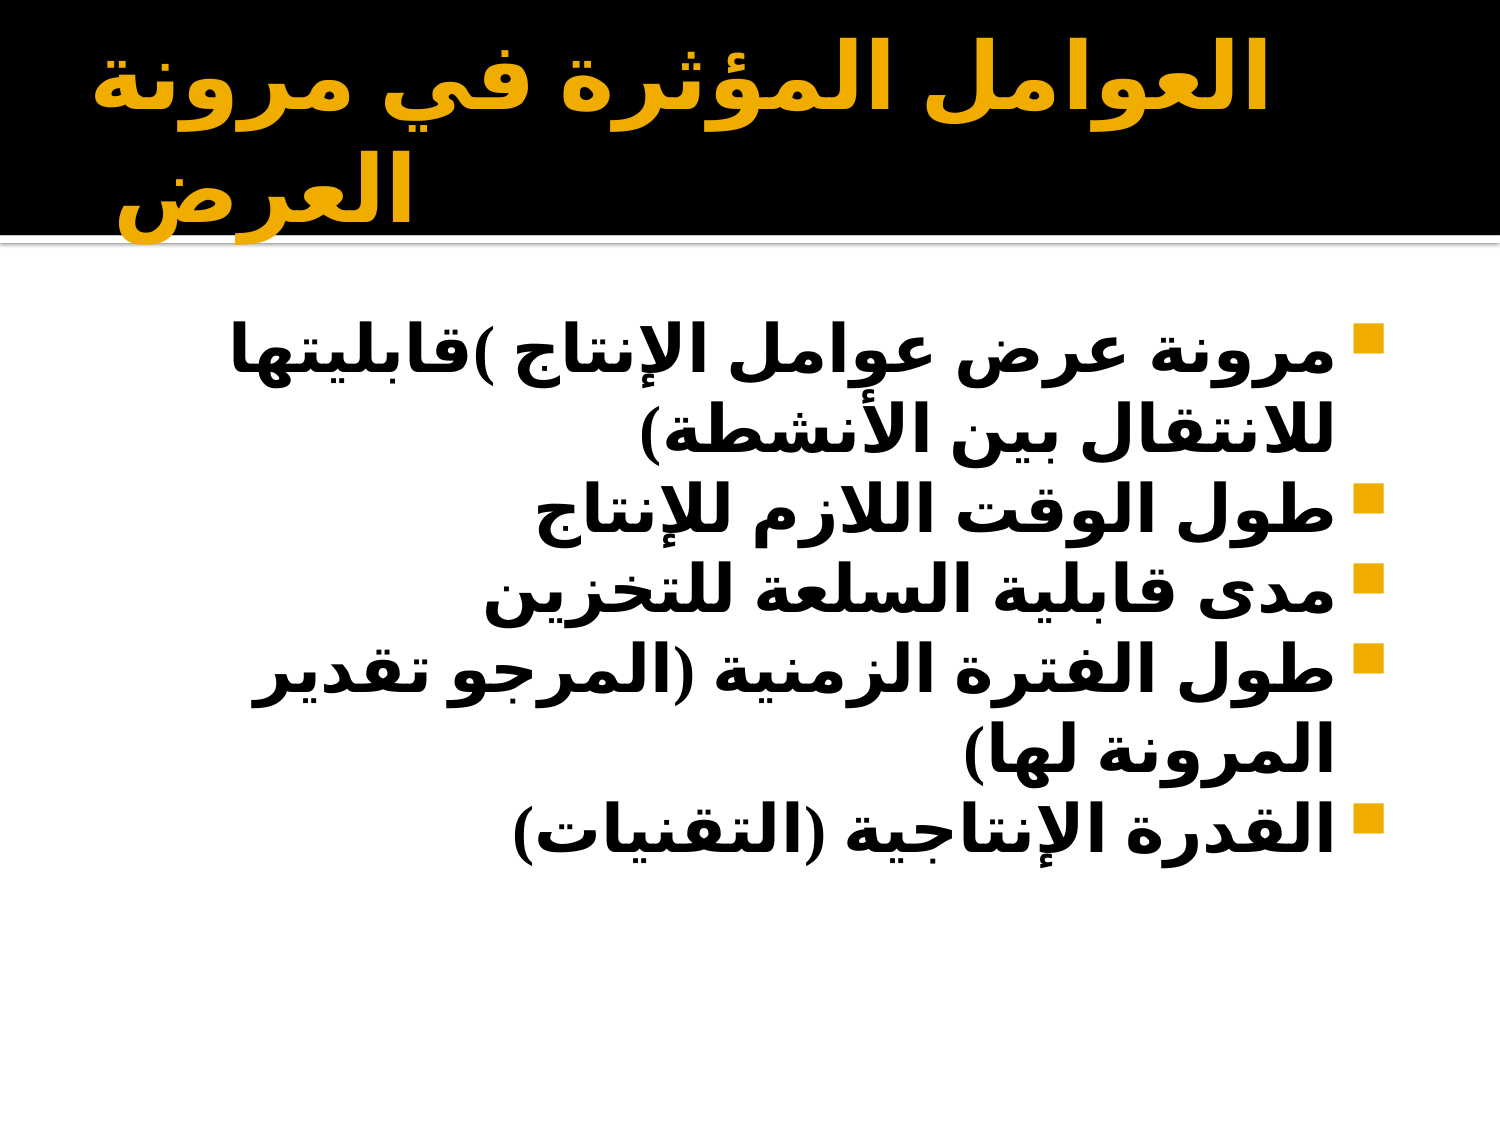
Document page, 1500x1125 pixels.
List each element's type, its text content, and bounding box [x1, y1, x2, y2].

title العوامل المؤثرة في مرونة العرض [75, 25, 1425, 231]
list مرونة عرض عوامل الإنتاج )قابليتها للانتقال بين الأنشطة) طول الوقت اللازم للإنتاج مدى قابلية السلعة للتخزين طول الفترة الزمنية (المرجو تقدير المرونة لها) القدرة الإنتاجية (التقنيات) [75, 291, 1425, 1050]
